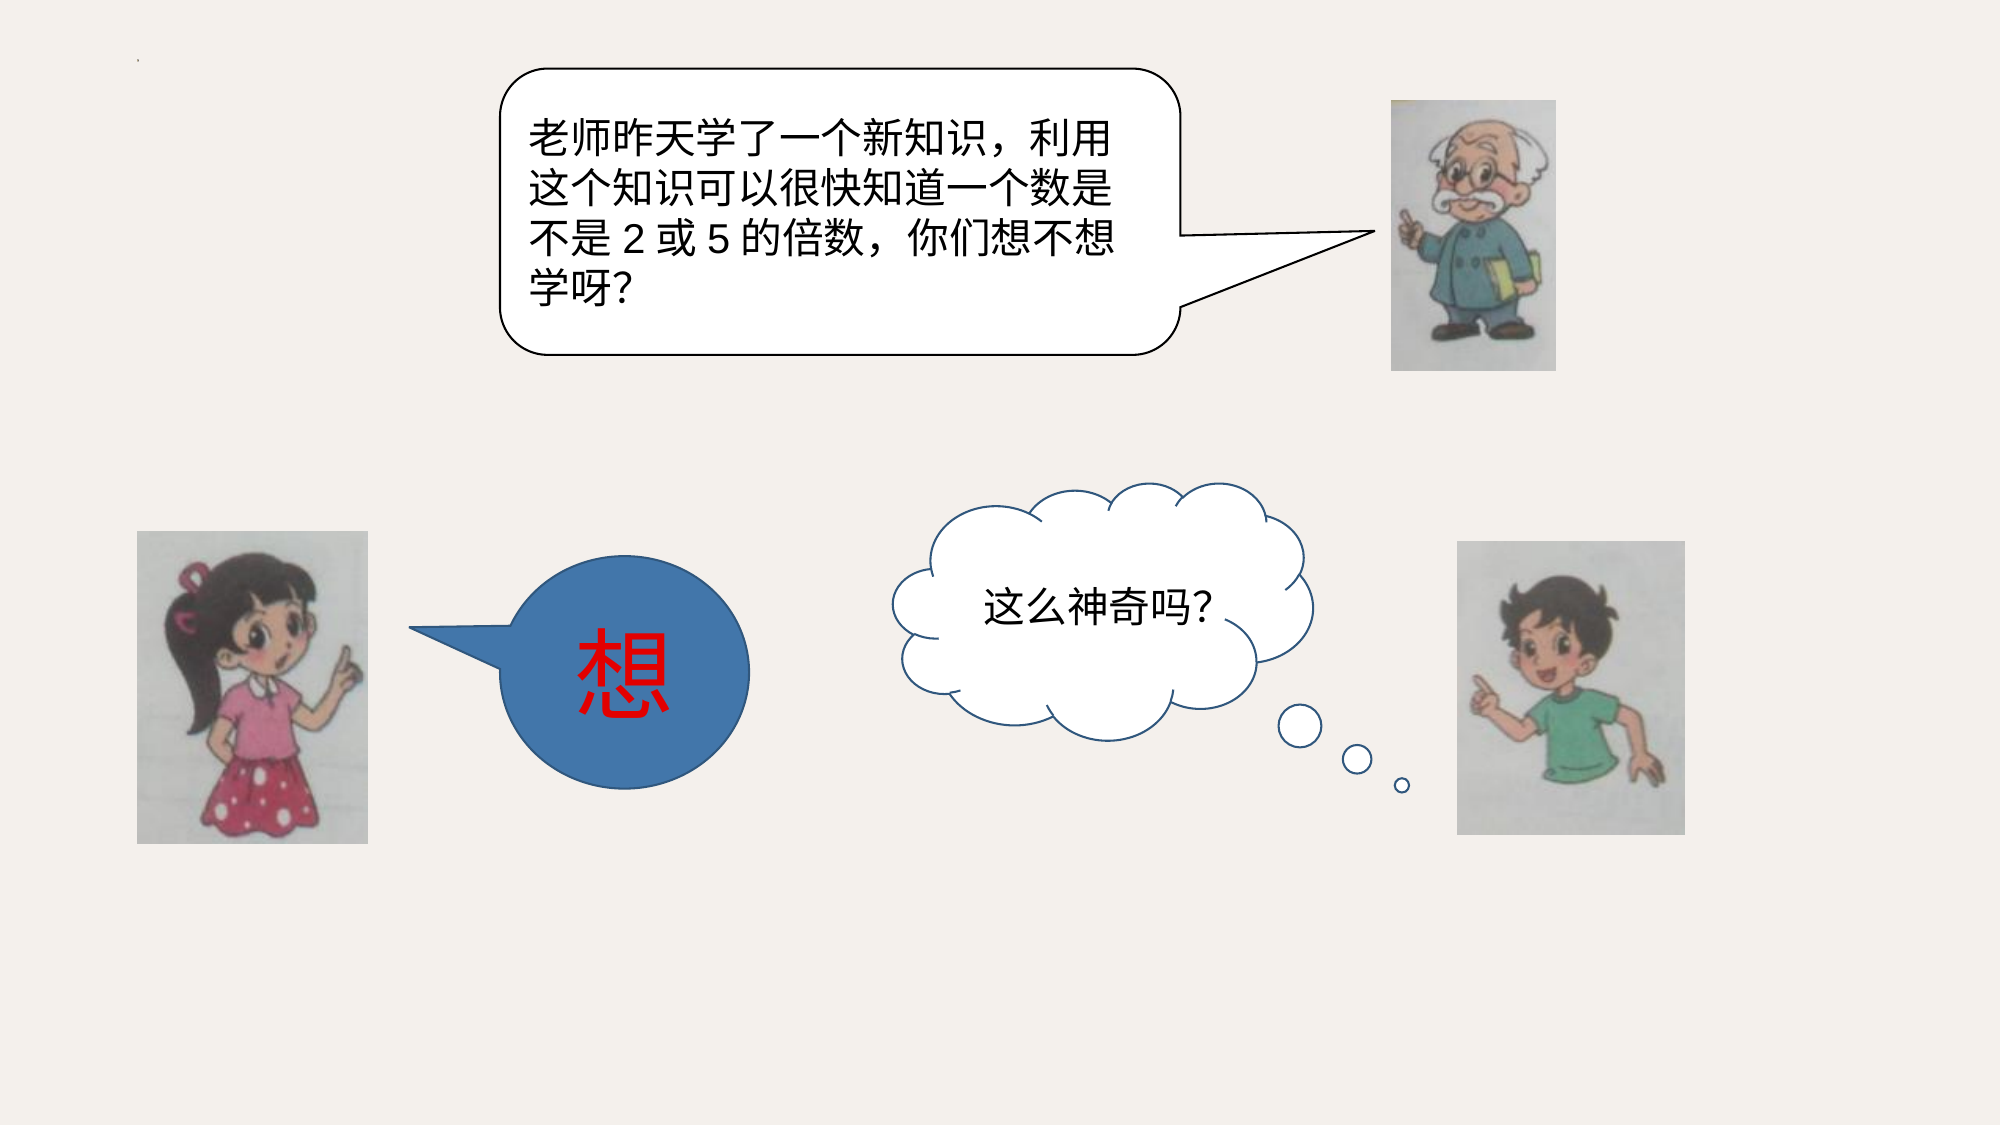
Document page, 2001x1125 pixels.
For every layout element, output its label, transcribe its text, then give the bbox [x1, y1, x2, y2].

text_box 这么神奇吗？ [1393, 777, 1411, 794]
text_box 想 [408, 555, 751, 790]
text_box 这么神奇吗？ [1277, 703, 1323, 749]
text_box 这么神奇吗？ [1341, 743, 1373, 775]
picture [1457, 541, 1685, 835]
text_box 这么神奇吗？ [891, 482, 1315, 742]
text_box 老师昨天学了一个新知识，利用这个知识可以很快知道一个数是不是2或5的倍数，你们想不想学呀？ [498, 67, 1376, 356]
picture [1391, 100, 1556, 371]
picture [137, 531, 368, 844]
